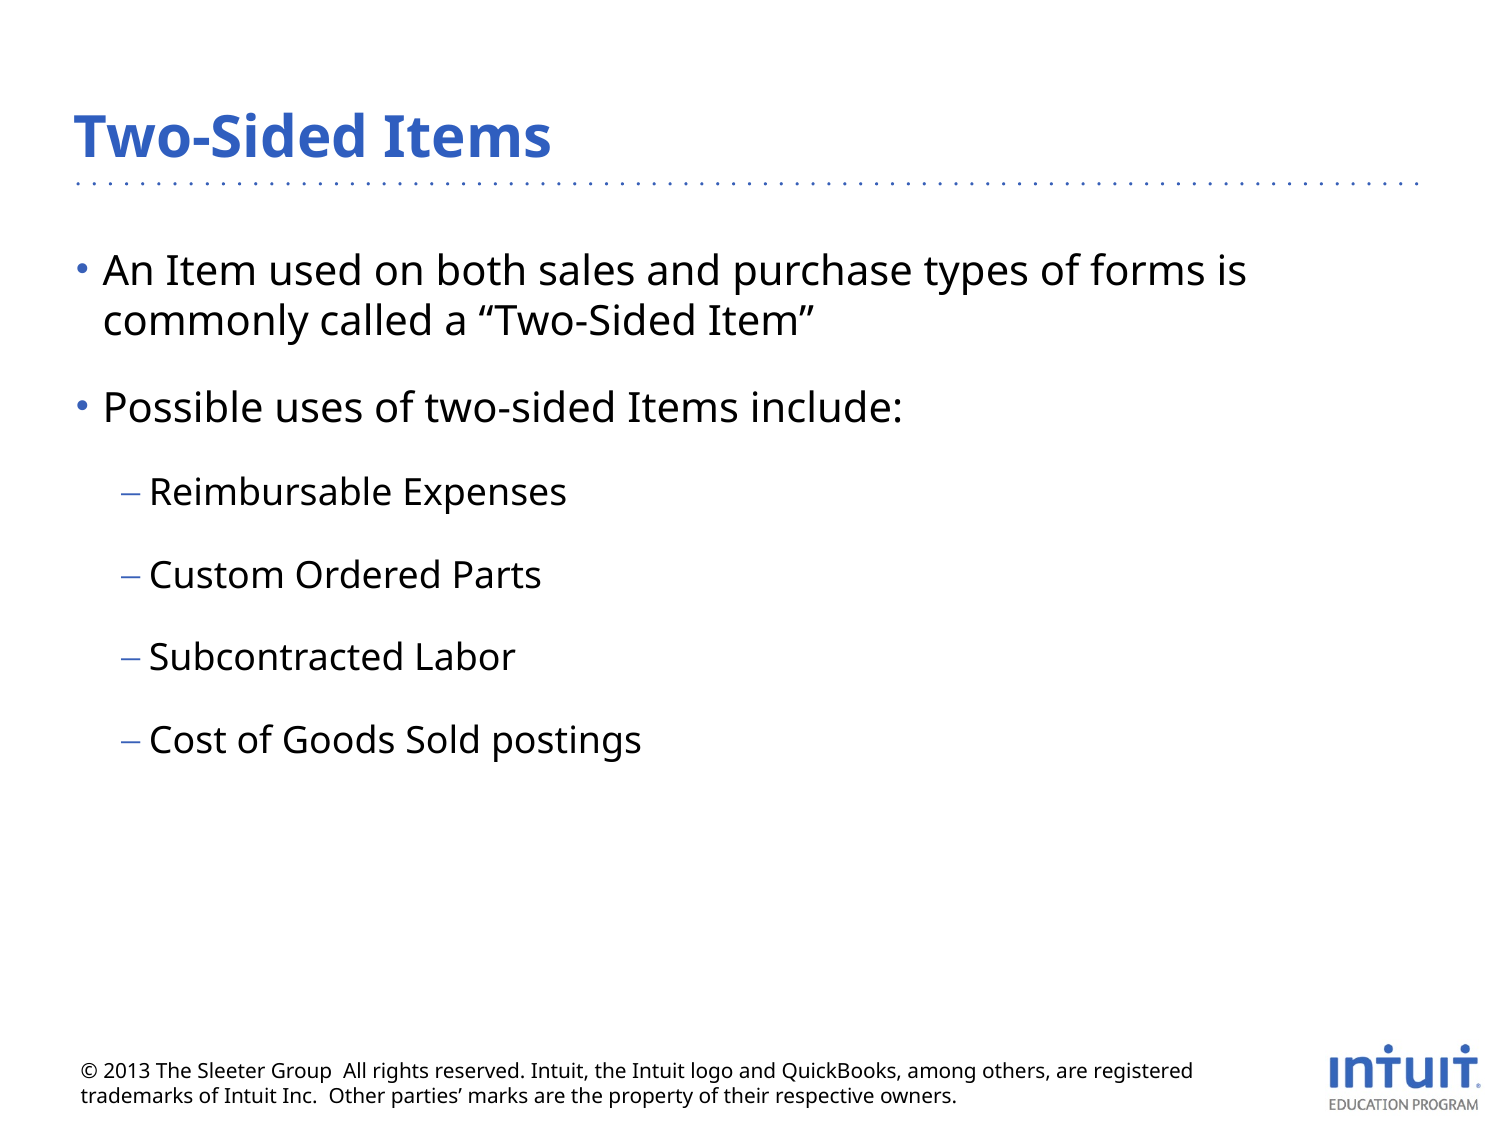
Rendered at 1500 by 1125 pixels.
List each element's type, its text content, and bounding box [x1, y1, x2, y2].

list An Item used on both sales and purchase types of forms is commonly called a “Two-Sided Item” Possible uses of two-sided Items include: Reimbursable Expenses Custom Ordered Parts Subcontracted Labor Cost of Goods Sold postings [75, 235, 1424, 1012]
picture [1325, 1039, 1485, 1116]
title Two-Sided Items [73, 62, 1424, 169]
